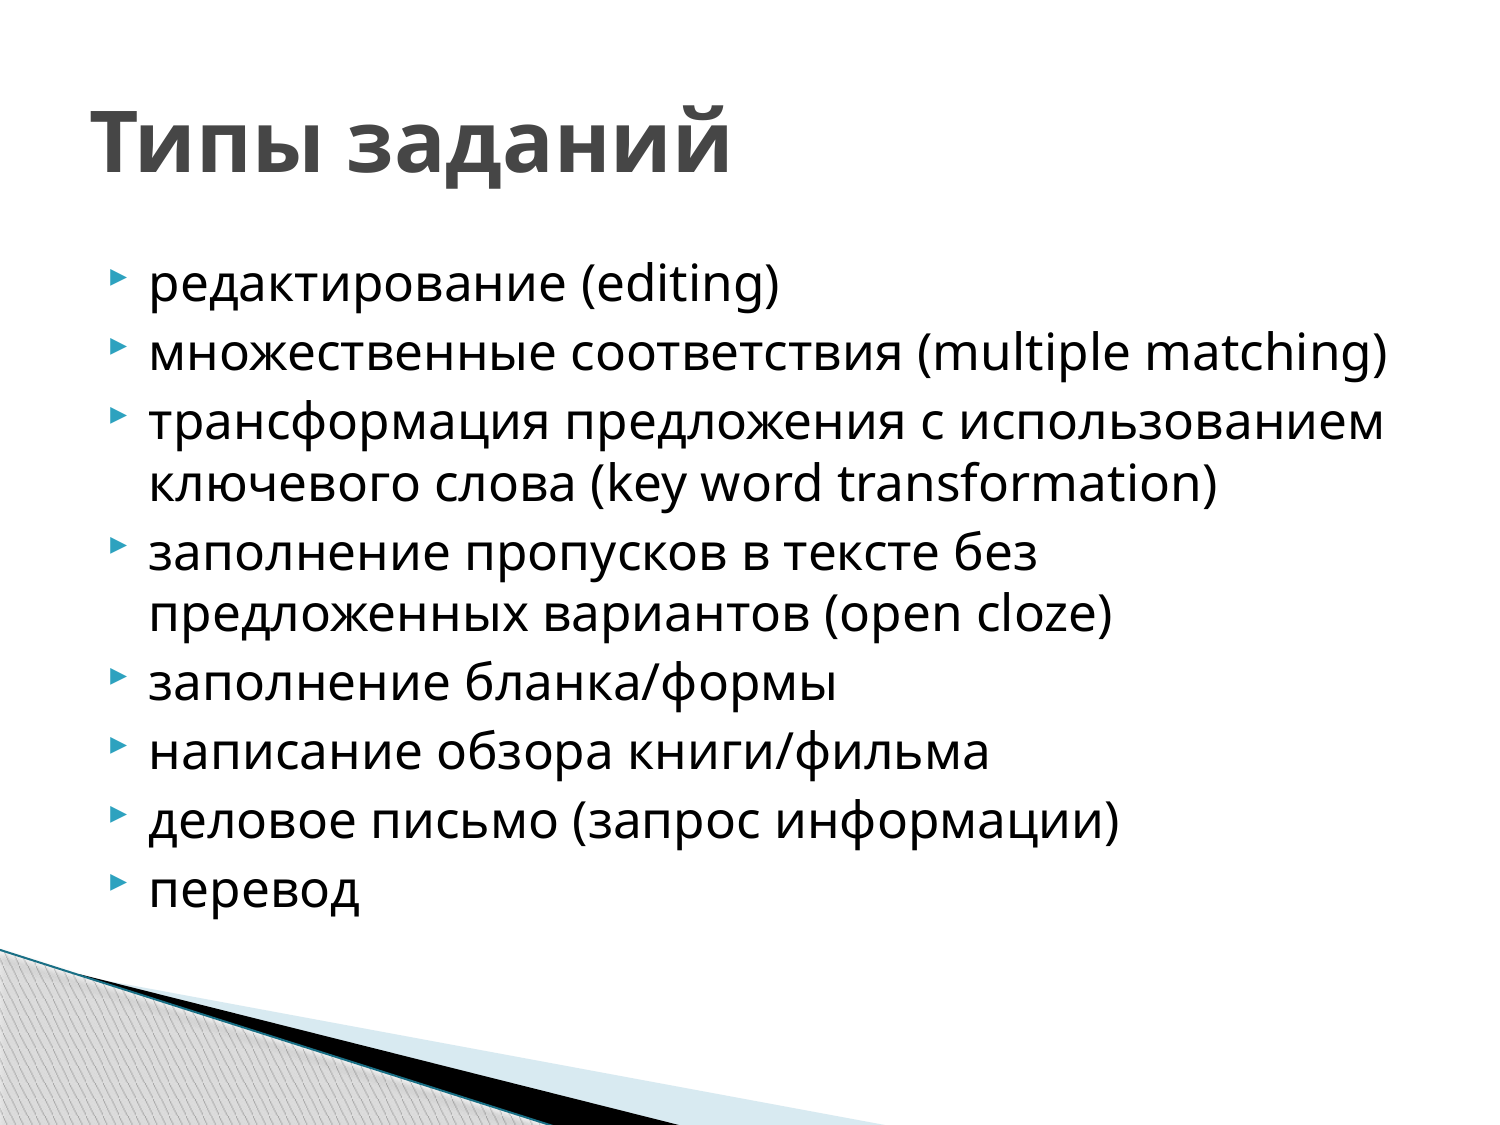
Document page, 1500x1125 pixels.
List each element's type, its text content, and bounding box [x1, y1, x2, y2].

title Типы заданий [75, 45, 1425, 233]
list редактирование (editing) множественные соответствия (multiple matching) трансформация предложения с использованием ключевого слова (key word transformation) заполнение пропусков в тексте без предложенных вариантов (open cloze) заполнение бланка/формы написание обзора книги/фильма деловое письмо (запрос информации) перевод [75, 243, 1425, 986]
